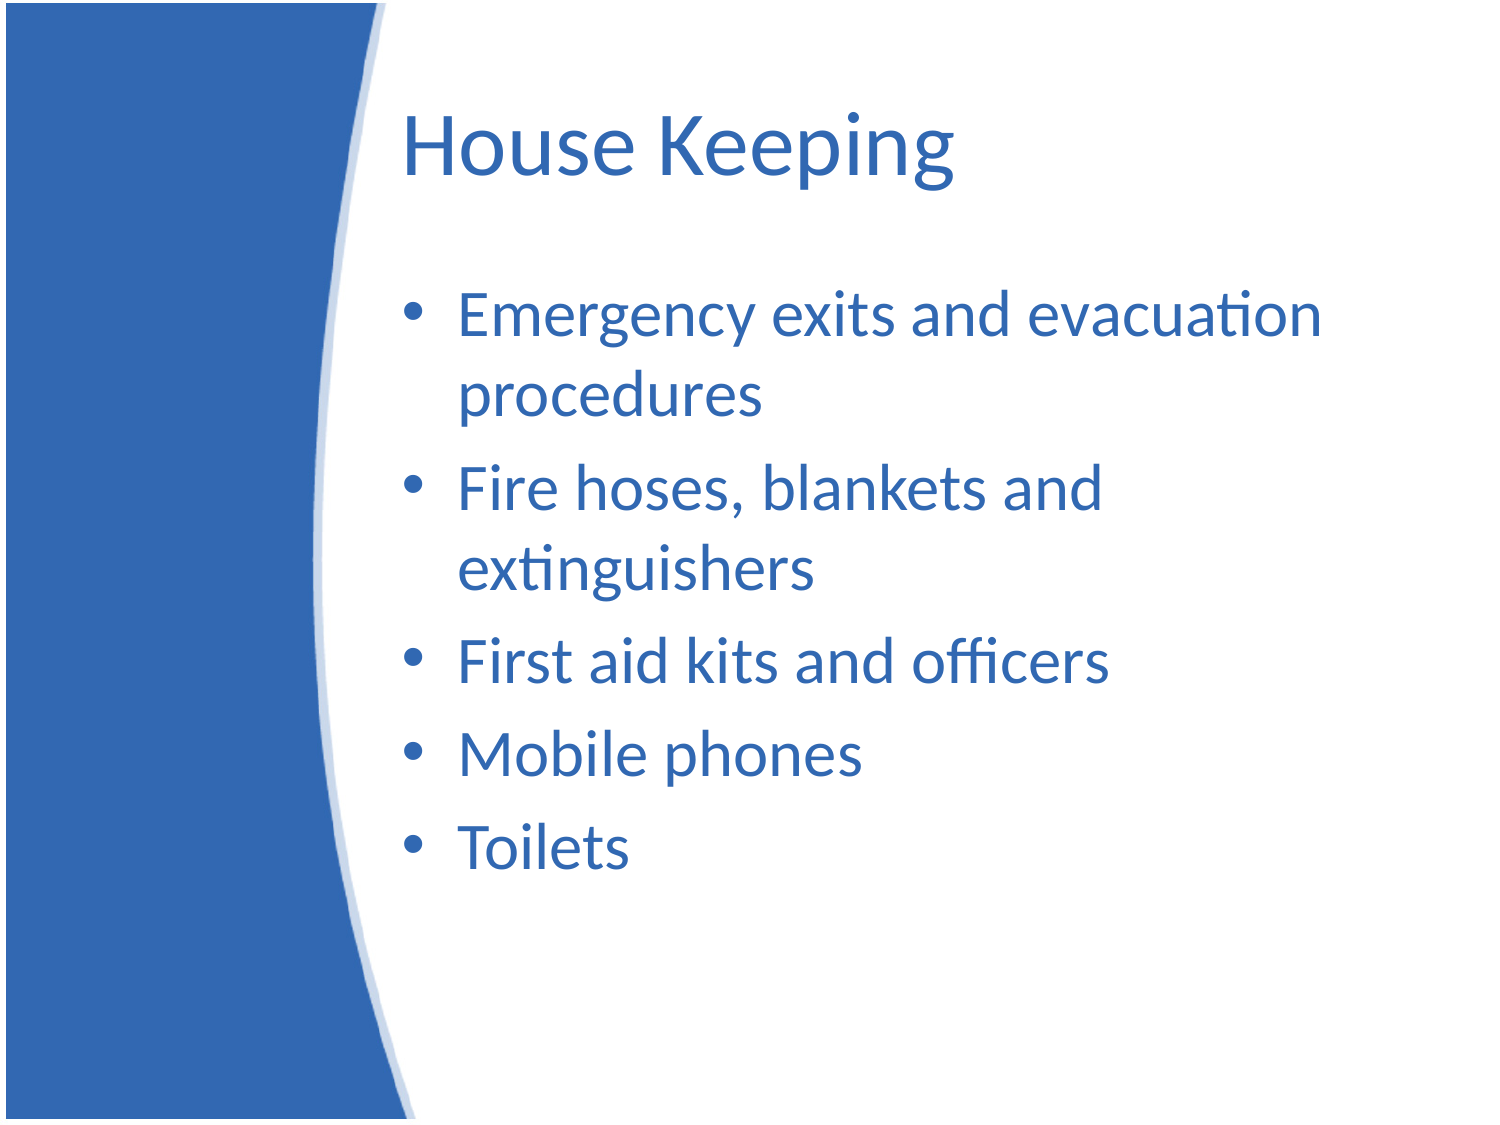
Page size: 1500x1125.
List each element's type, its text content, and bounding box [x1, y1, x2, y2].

picture [0, 0, 1500, 1125]
list Emergency exits and evacuation procedures Fire hoses, blankets and extinguishers First aid kits and officers Mobile phones Toilets [386, 262, 1426, 1006]
title House Keeping [386, 44, 1426, 233]
